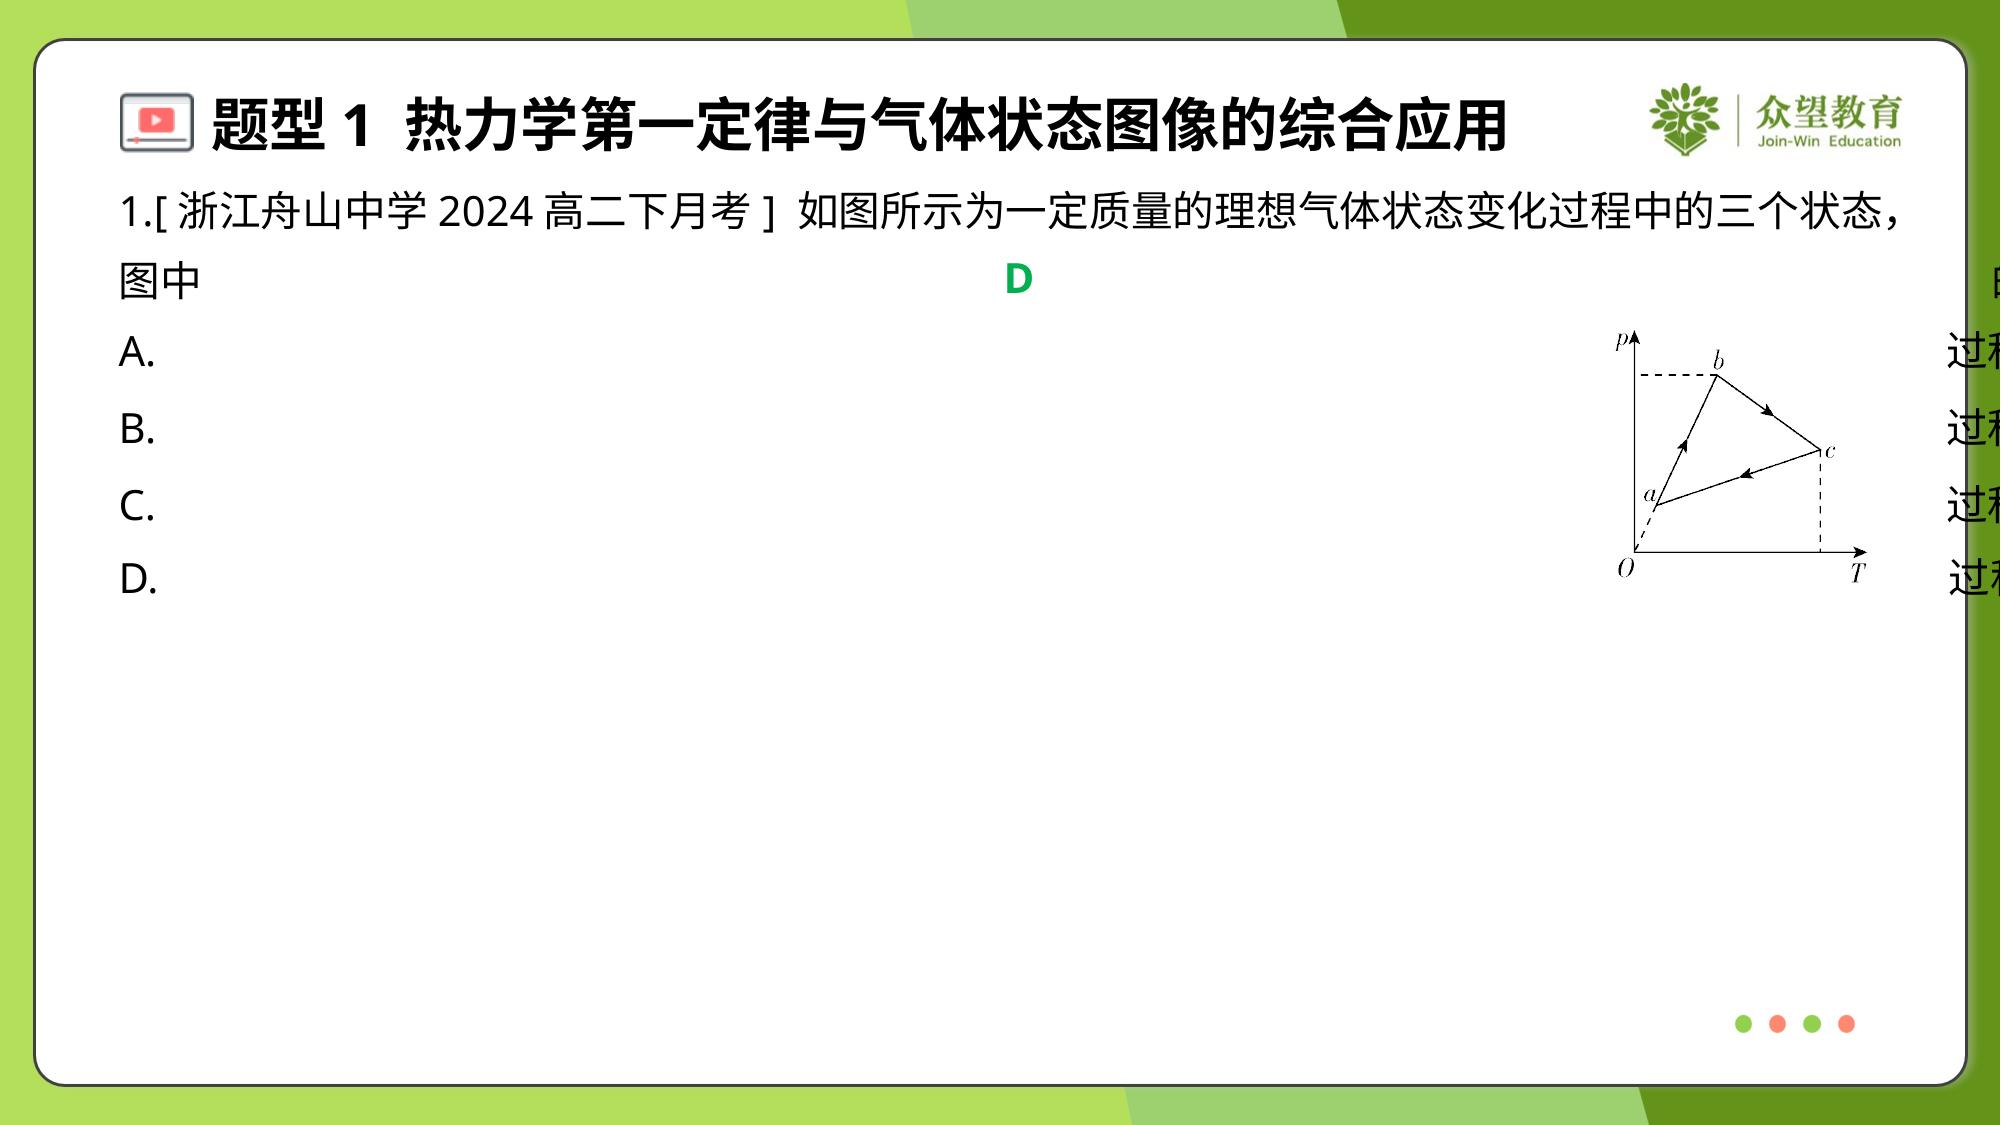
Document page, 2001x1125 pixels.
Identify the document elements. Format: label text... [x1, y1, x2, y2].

picture [0, 0, 2000, 1125]
text_box D [987, 231, 1051, 296]
